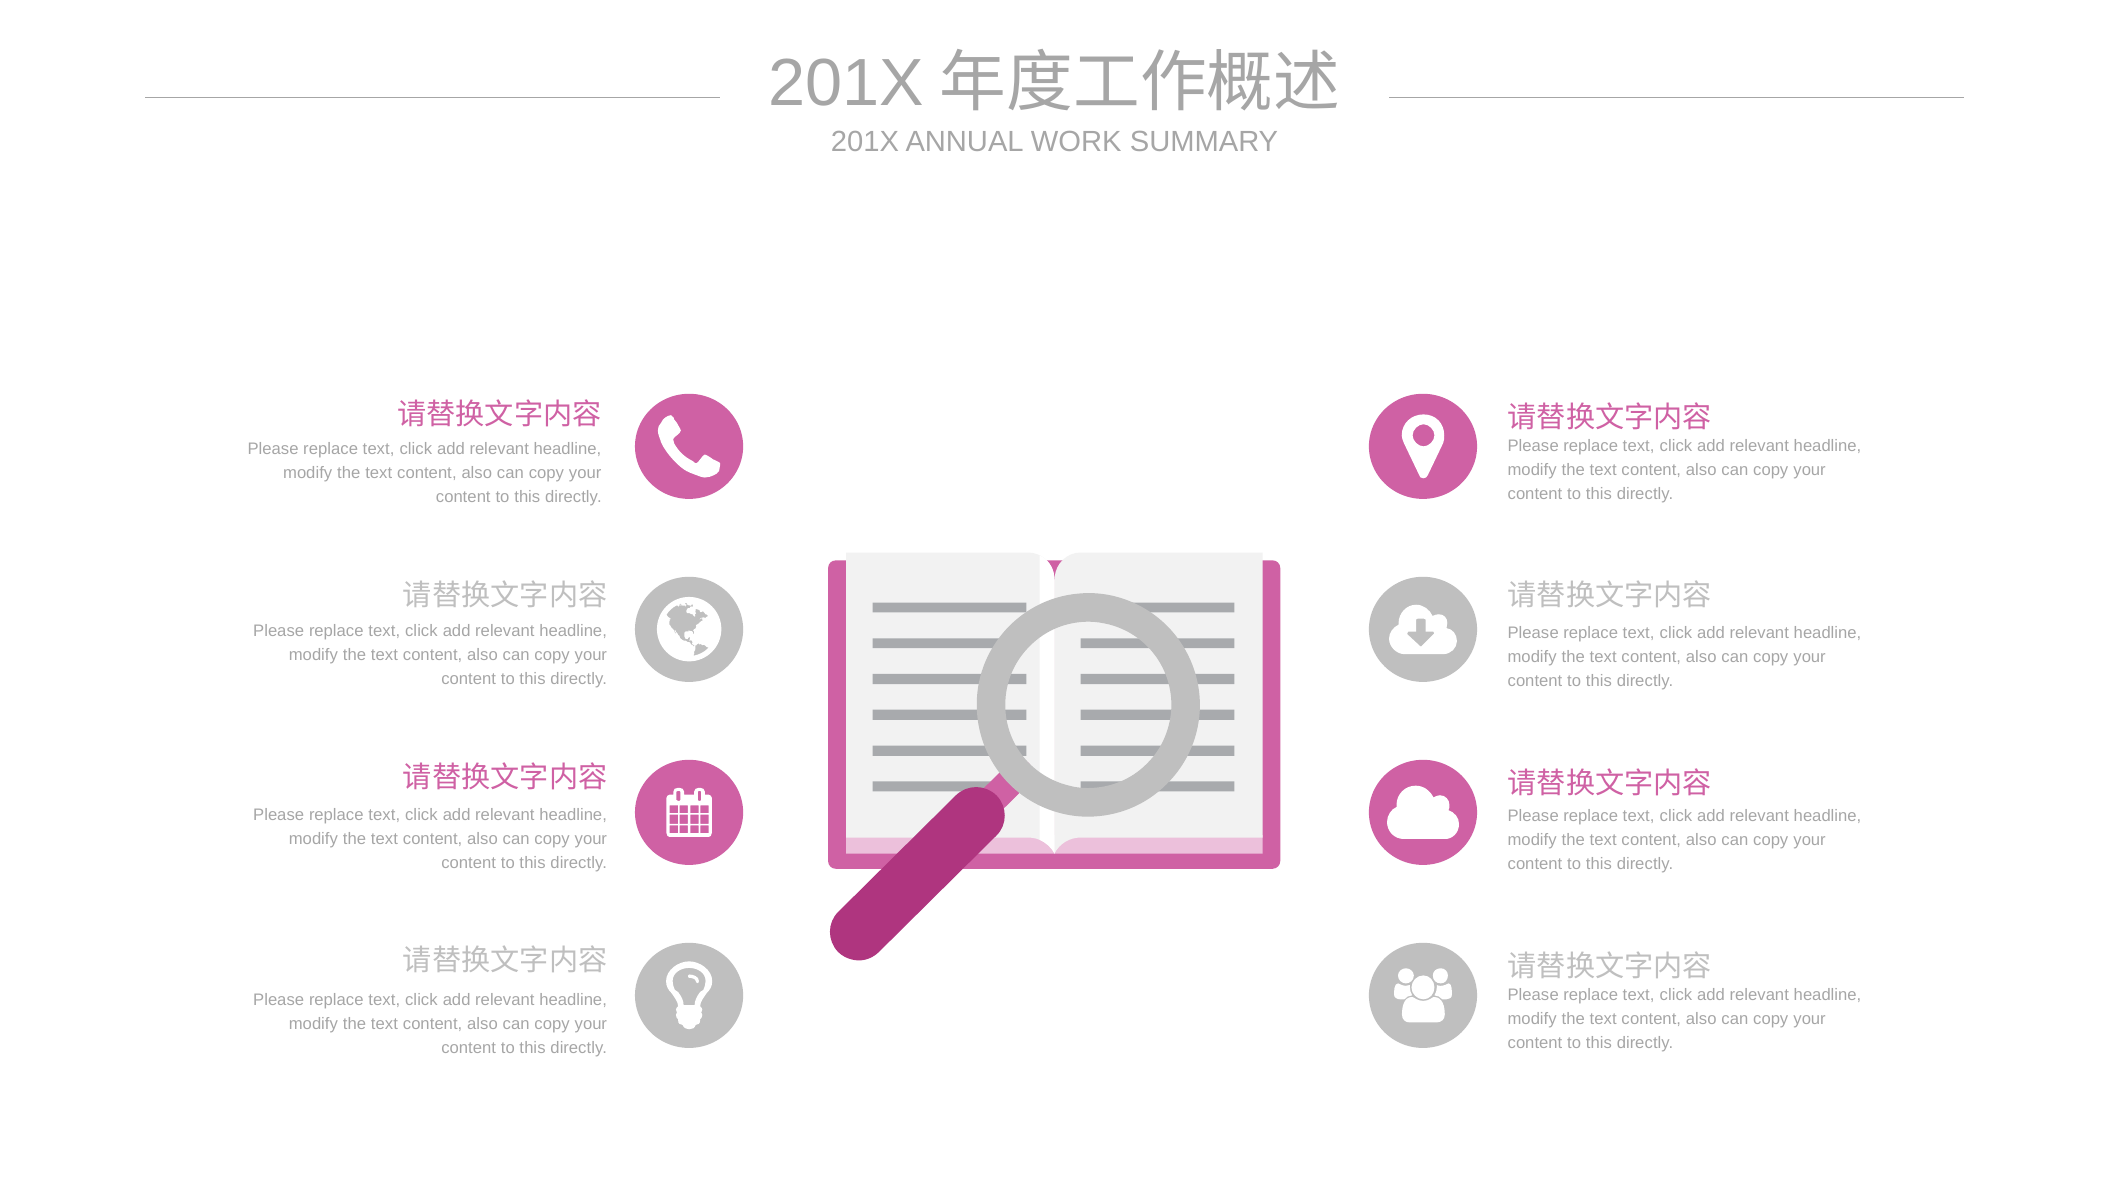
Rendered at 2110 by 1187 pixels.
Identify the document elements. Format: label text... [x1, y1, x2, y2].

text_box 201X ANNUAL WORK SUMMARY [824, 122, 1285, 158]
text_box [251, 934, 608, 1058]
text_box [634, 576, 744, 682]
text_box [634, 759, 744, 865]
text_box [1368, 393, 1478, 499]
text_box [251, 568, 608, 689]
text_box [1507, 390, 1864, 504]
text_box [246, 388, 602, 507]
text_box 201X年度工作概述 [730, 38, 1379, 96]
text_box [634, 942, 744, 1048]
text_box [1507, 939, 1864, 1053]
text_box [251, 750, 608, 873]
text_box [1368, 576, 1478, 682]
text_box 201X年度工作概述 [730, 98, 1379, 119]
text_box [1507, 569, 1864, 691]
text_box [1507, 756, 1864, 874]
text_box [827, 552, 1281, 963]
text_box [634, 393, 744, 499]
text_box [1368, 759, 1478, 865]
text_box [1368, 942, 1478, 1048]
